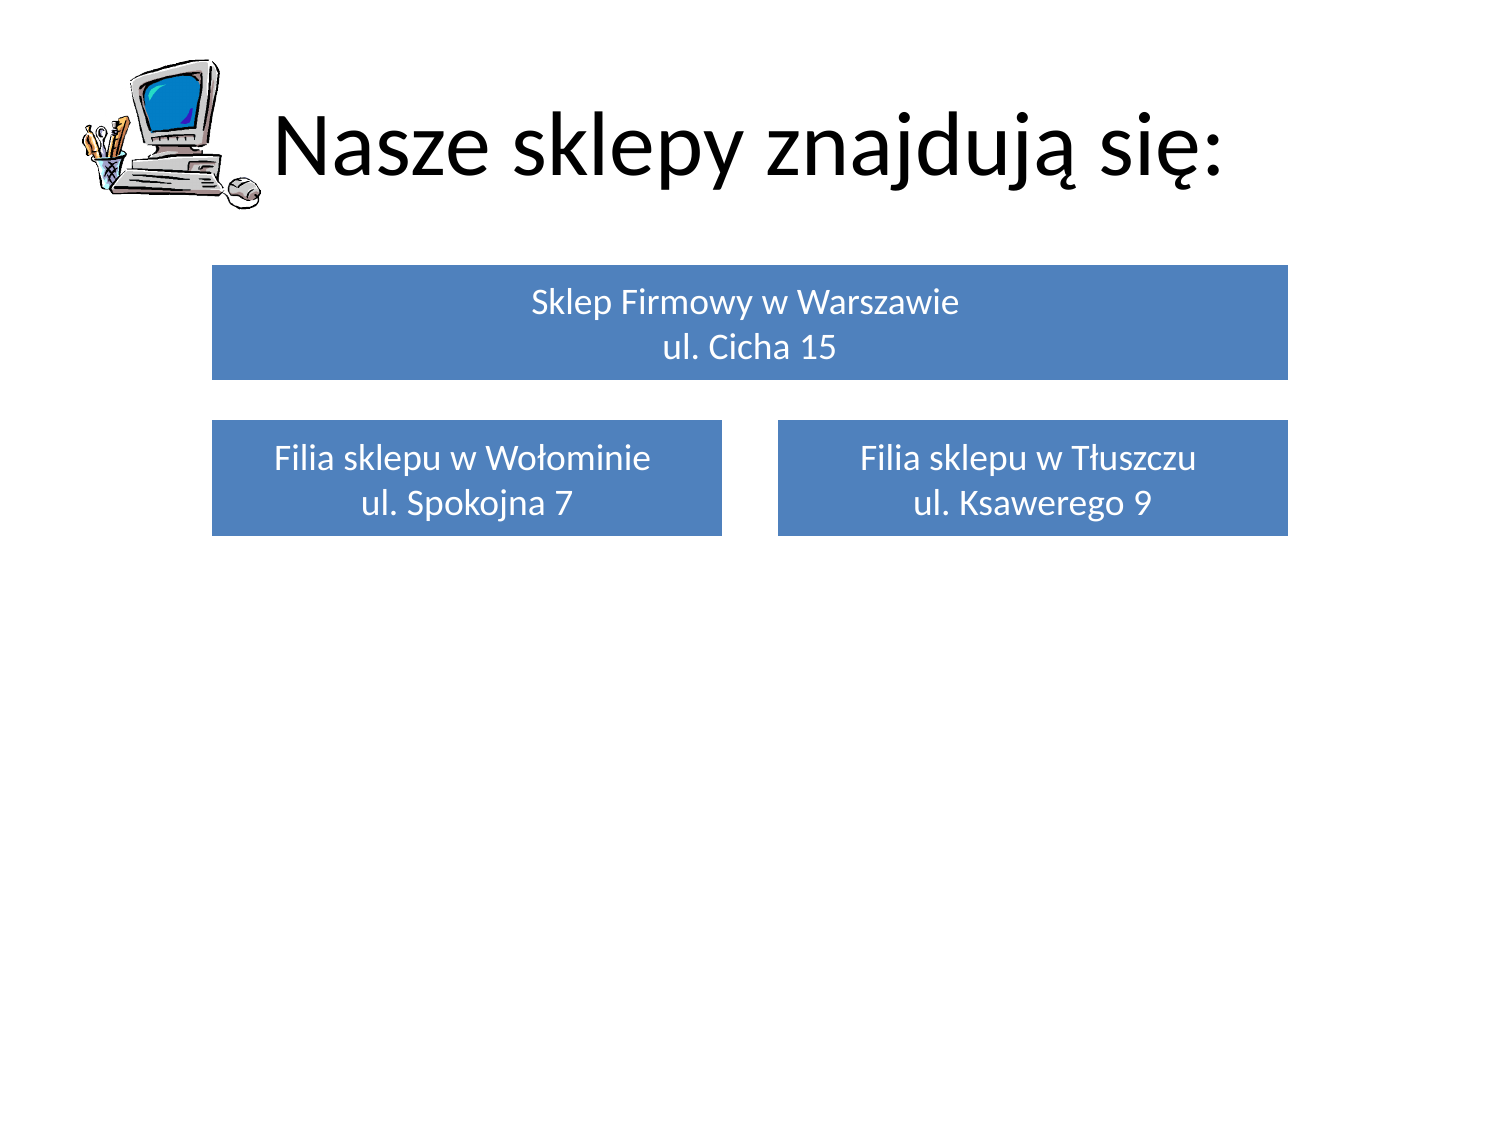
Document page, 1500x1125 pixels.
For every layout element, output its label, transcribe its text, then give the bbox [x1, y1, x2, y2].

title Nasze sklepy znajdują się: [75, 45, 1425, 233]
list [74, 262, 1426, 1006]
